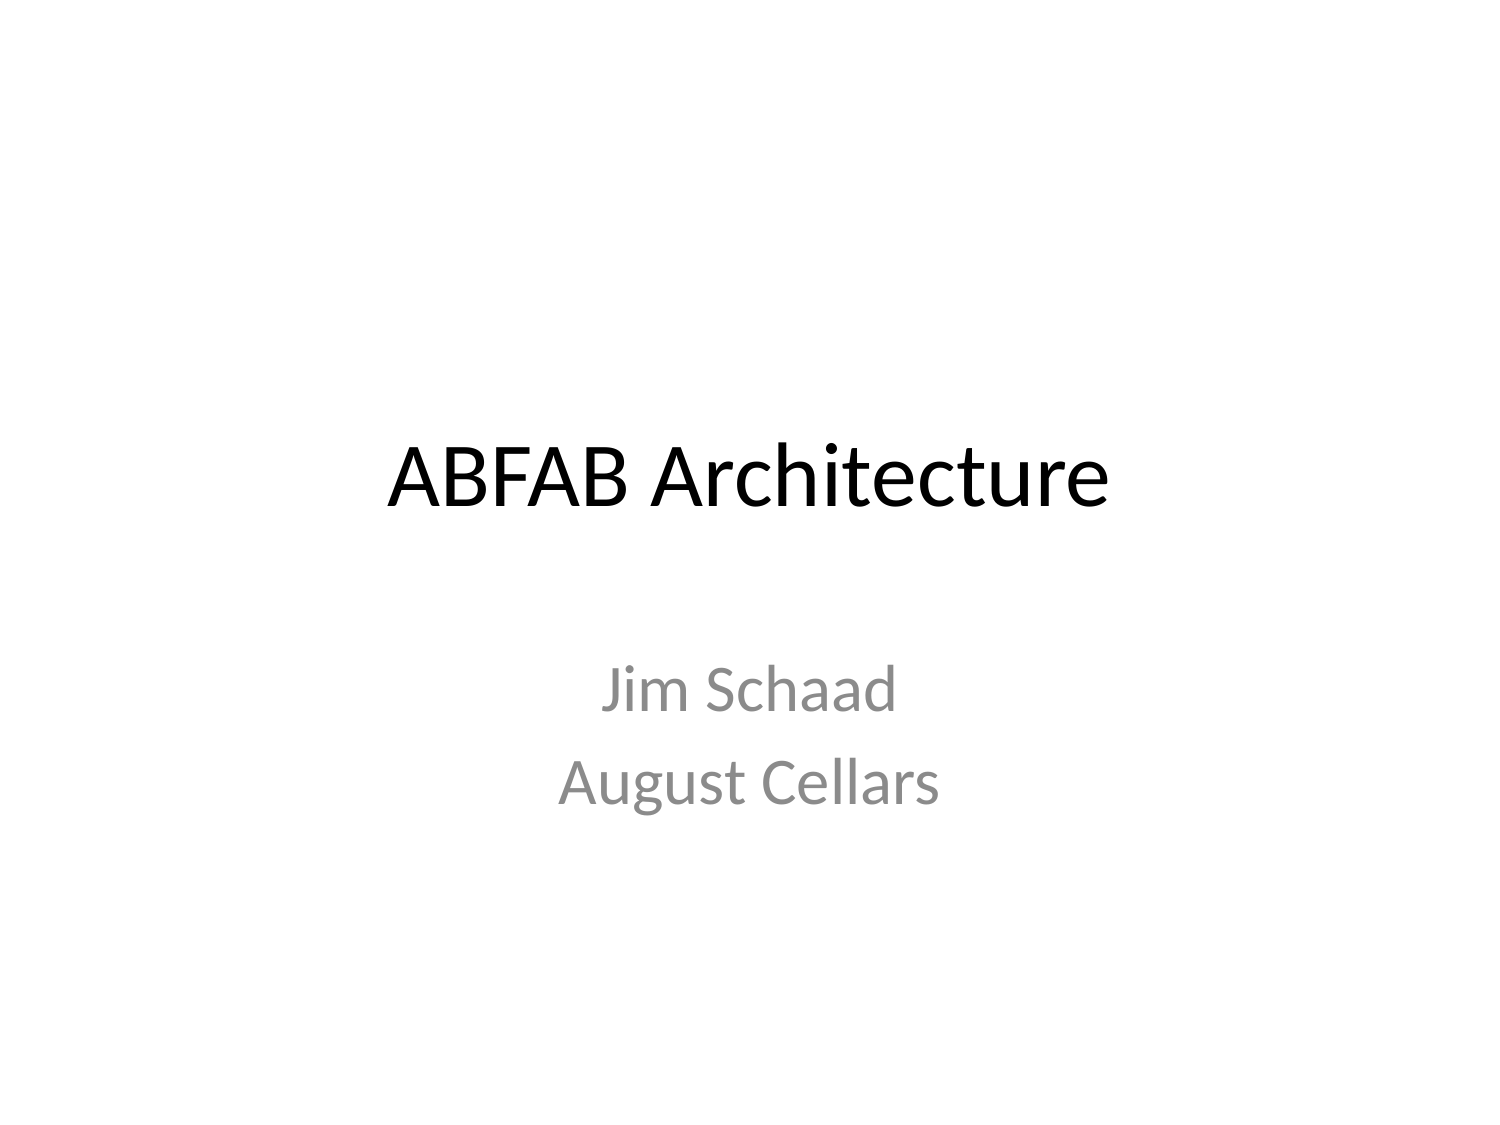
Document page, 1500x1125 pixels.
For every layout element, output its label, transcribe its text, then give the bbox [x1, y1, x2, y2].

title ABFAB Architecture [112, 349, 1388, 591]
subtitle Jim Schaad August Cellars [225, 637, 1275, 925]
